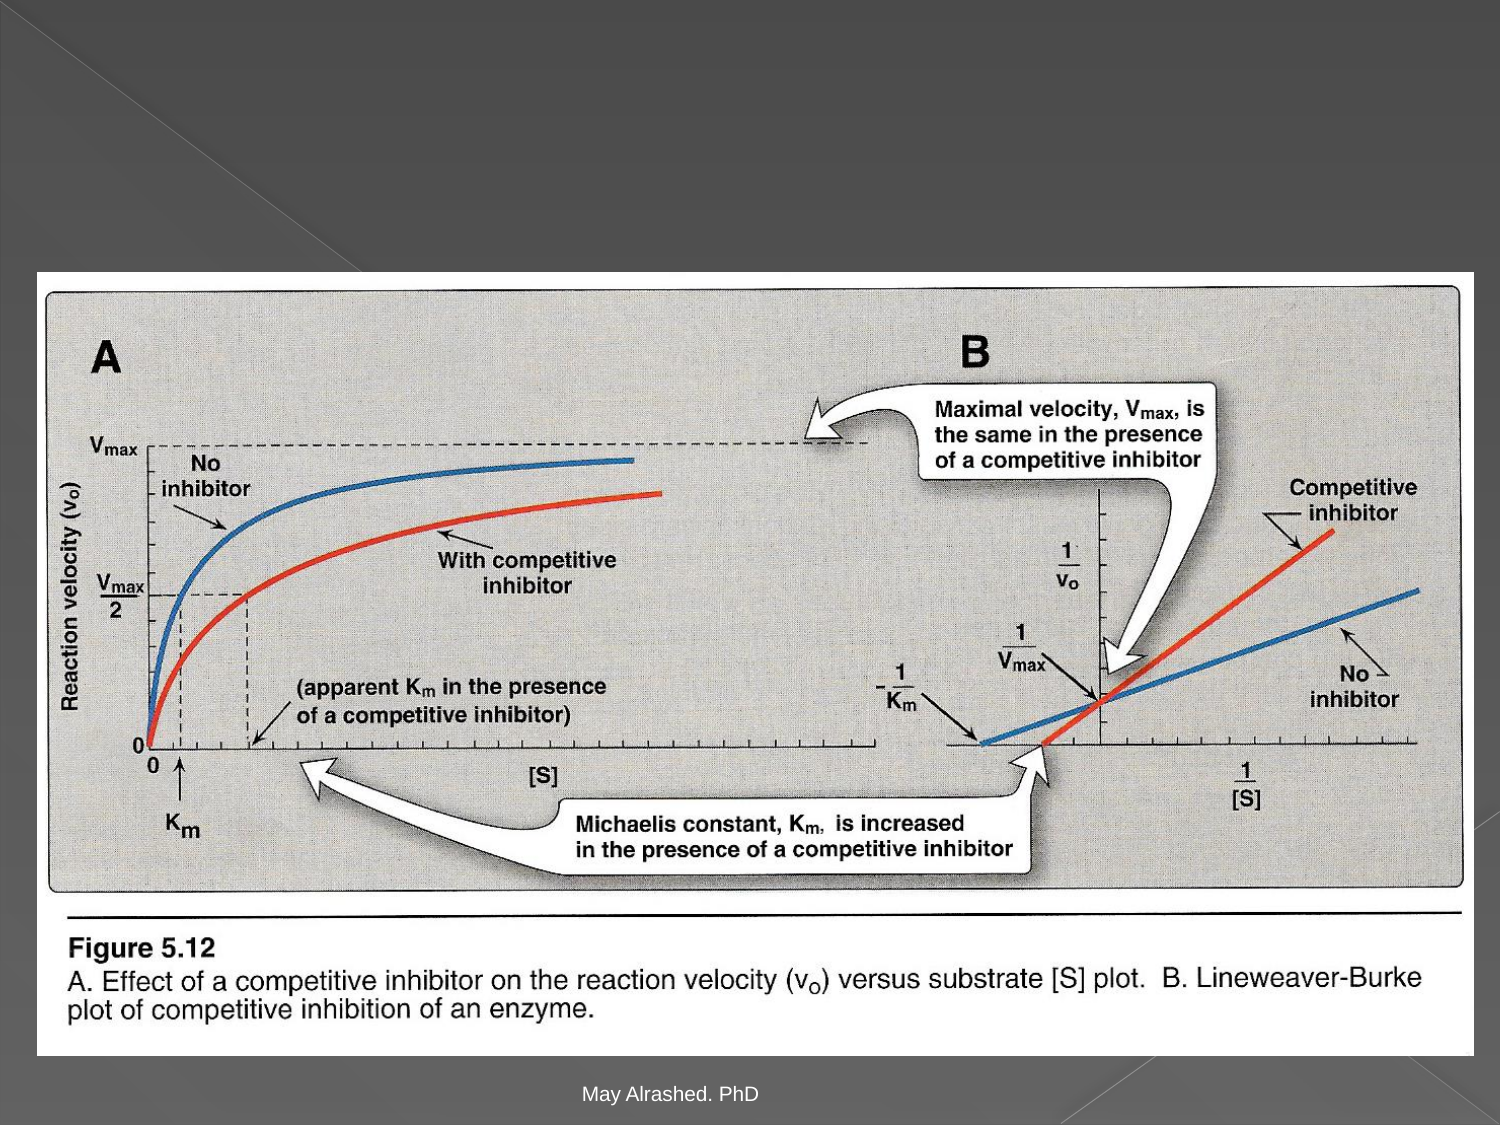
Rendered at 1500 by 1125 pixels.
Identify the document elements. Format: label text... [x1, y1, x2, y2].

footer May Alrashed. PhD [75, 1063, 774, 1113]
picture [37, 272, 1474, 1056]
